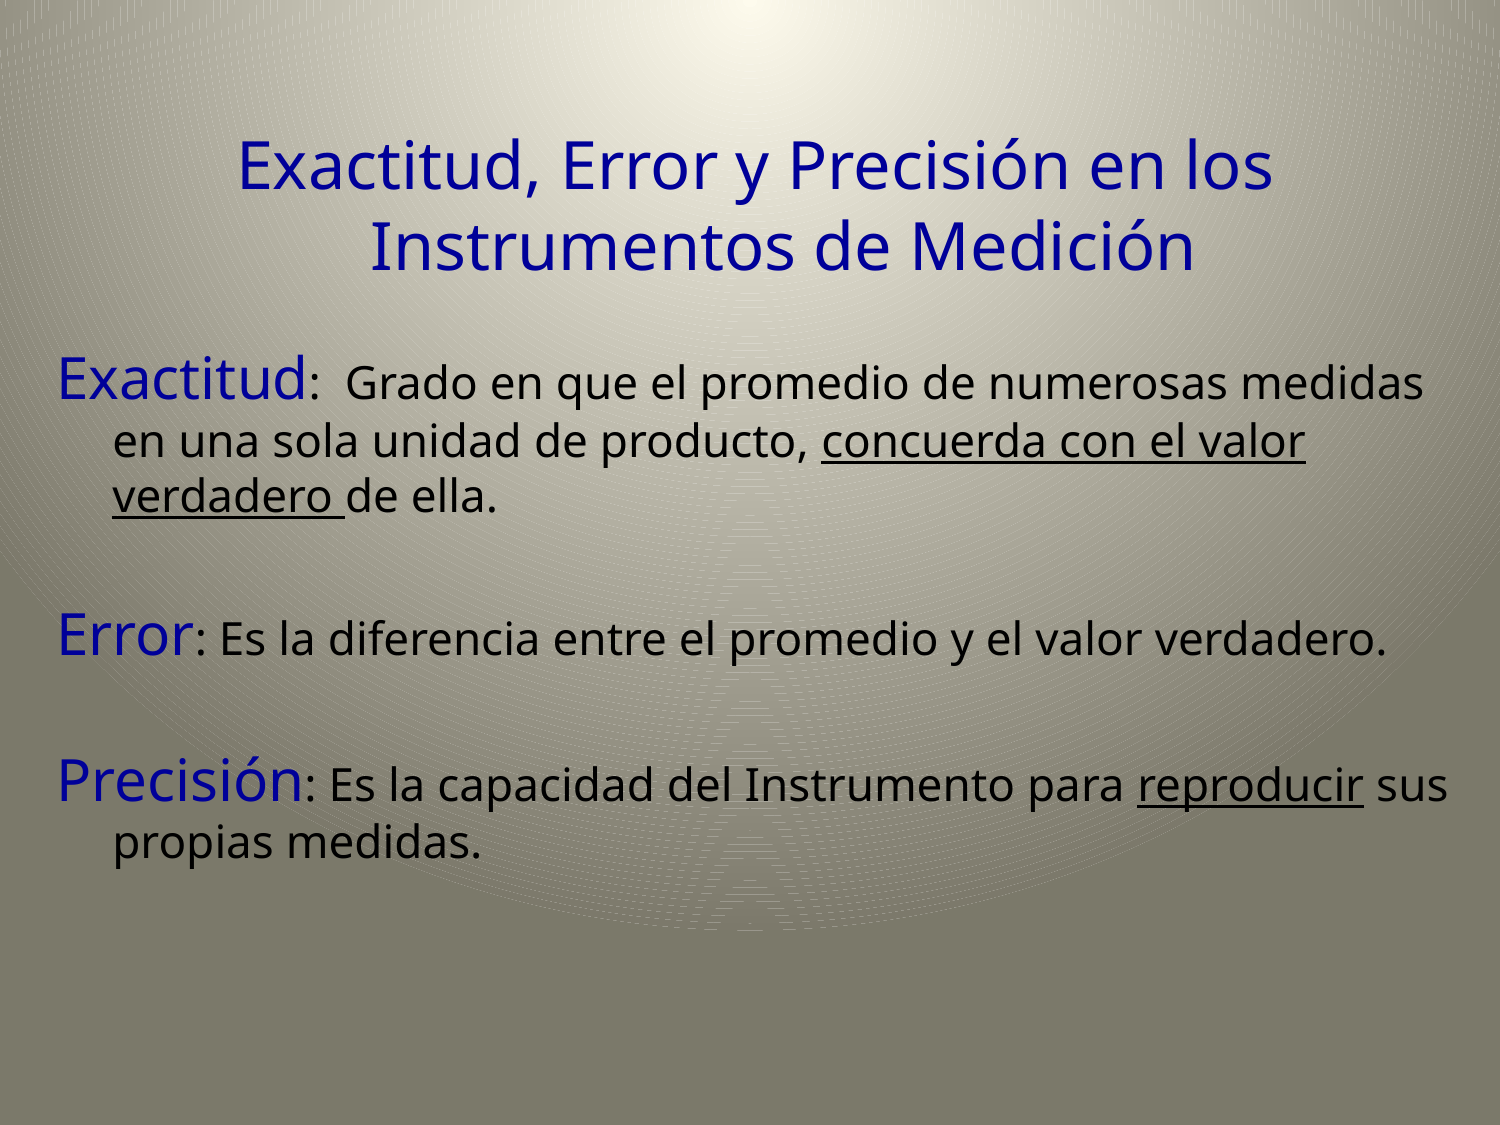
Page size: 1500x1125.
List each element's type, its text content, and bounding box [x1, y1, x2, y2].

text_box Exactitud, Error y Precisión en los Instrumentos de Medición Exactitud: Grado en que el promedio de numerosas medidas en una sola unidad de producto, concuerda con el valor verdadero de ella. Error: Es la diferencia entre el promedio y el valor verdadero. Precisión: Es la capacidad del Instrumento para reproducir sus propias medidas. [41, 42, 1471, 1071]
